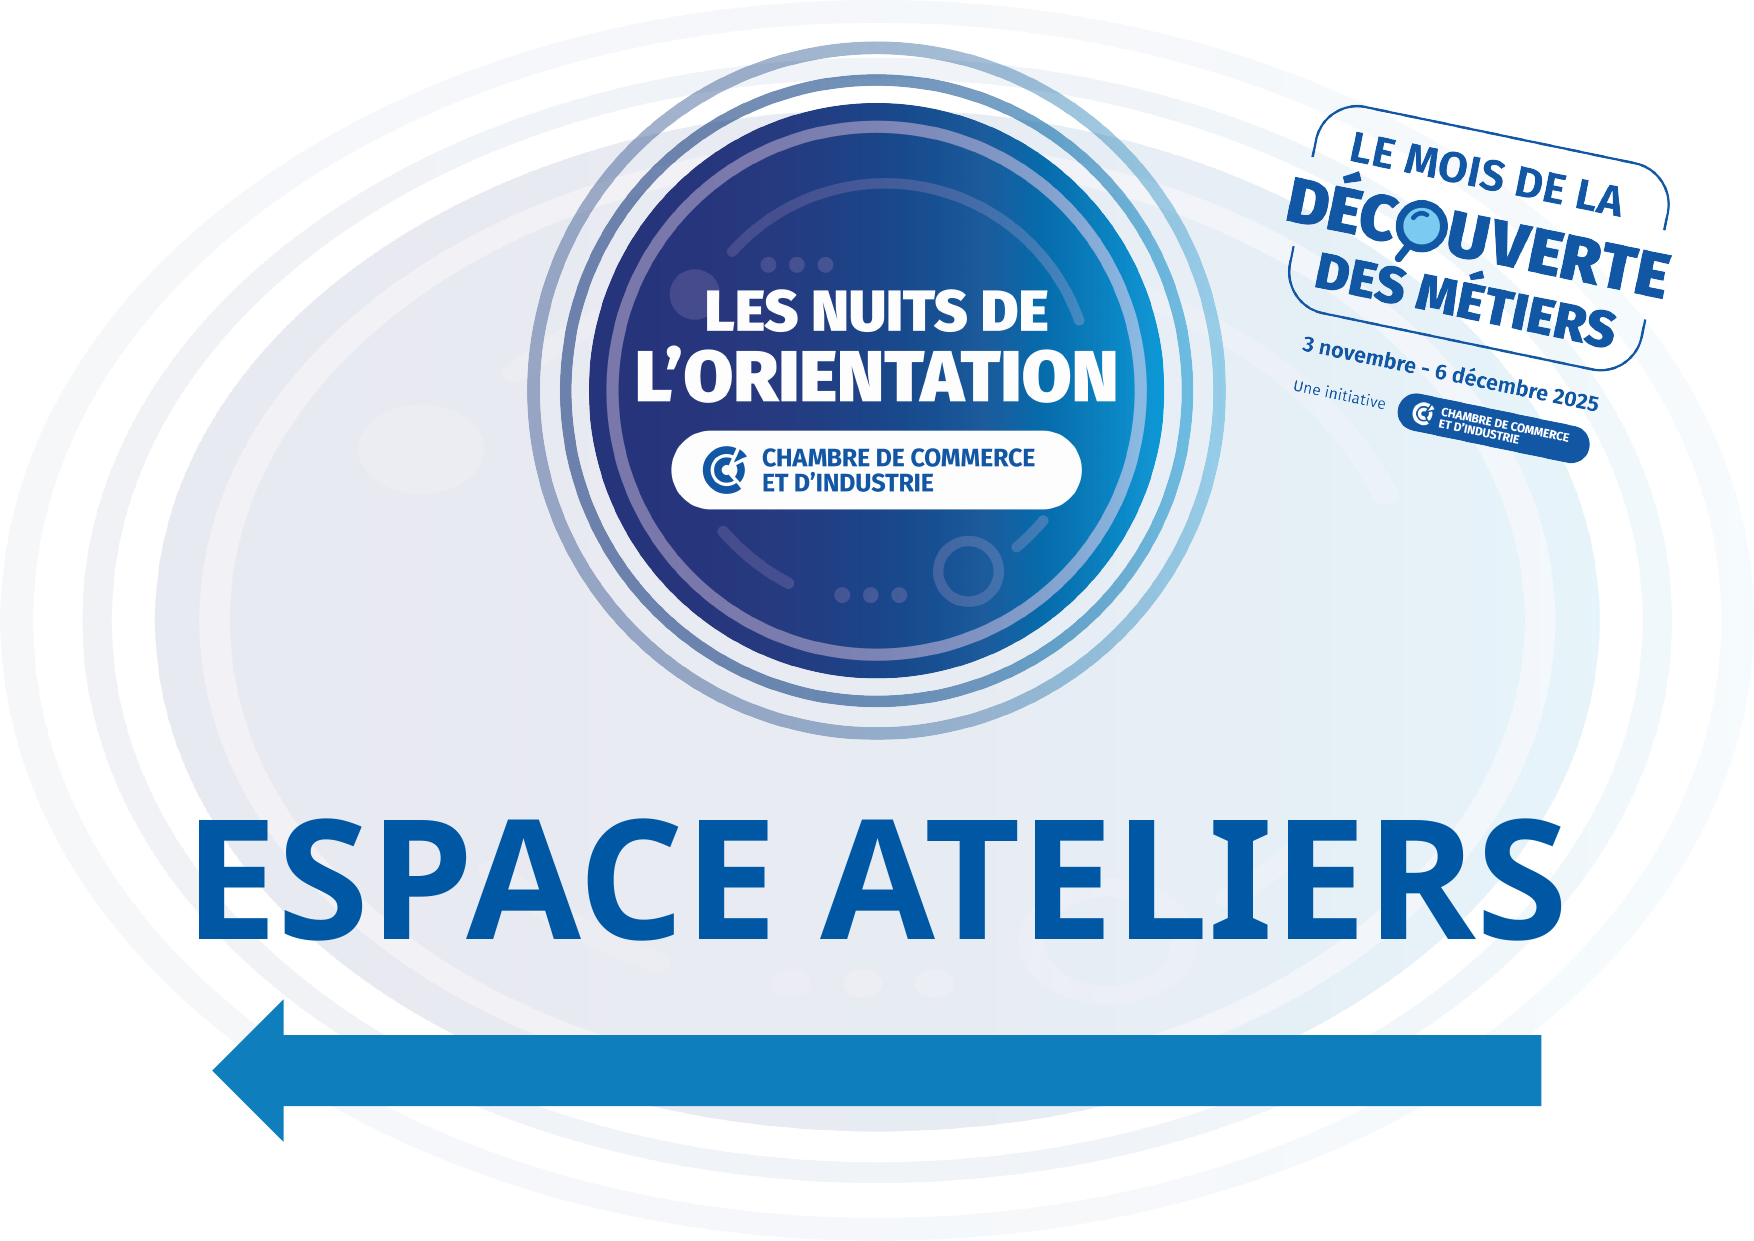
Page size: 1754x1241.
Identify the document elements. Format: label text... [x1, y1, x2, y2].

text_box [210, 996, 1543, 1145]
text_box ESPACE ATELIERS [168, 765, 1586, 981]
picture [1250, 95, 1688, 474]
picture [527, 41, 1227, 740]
